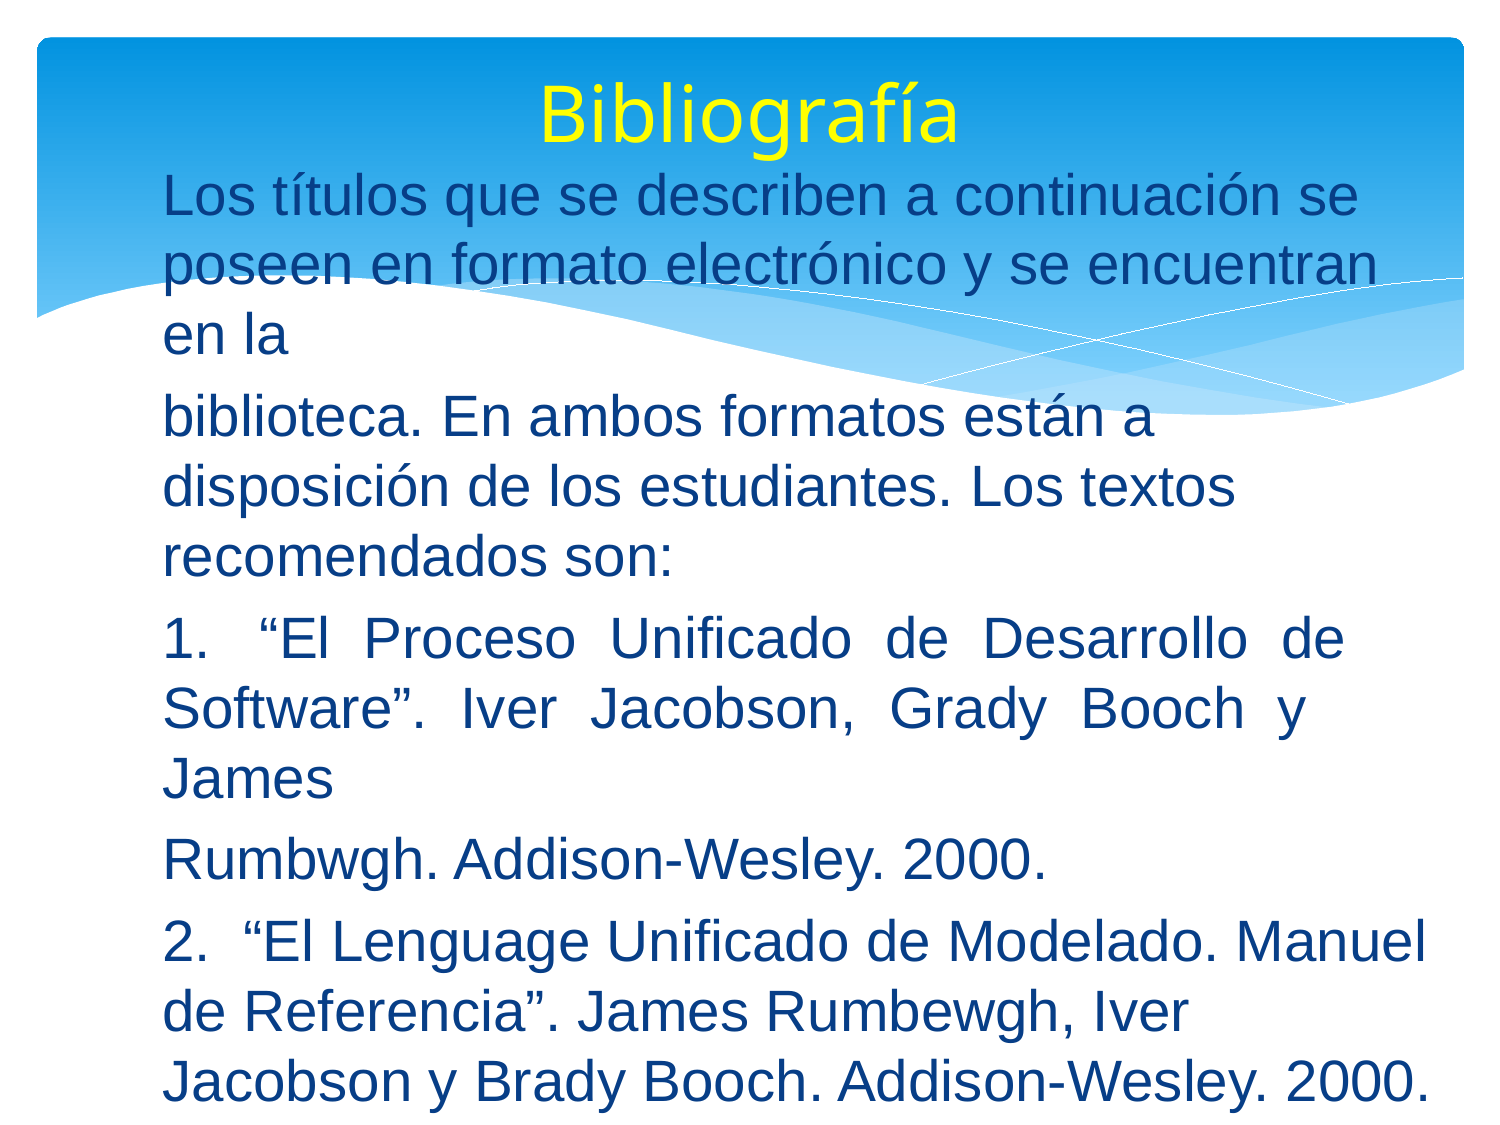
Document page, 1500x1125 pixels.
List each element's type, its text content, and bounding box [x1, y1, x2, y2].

list Los títulos que se describen a continuación se poseen en formato electrónico y se encuentran en la biblioteca. En ambos formatos están a disposición de los estudiantes. Los textos recomendados son: 1. “El Proceso Unificado de Desarrollo de Software”. Iver Jacobson, Grady Booch y James Rumbwgh. Addison-Wesley. 2000. 2. “El Lenguage Unificado de Modelado. Manuel de Referencia”. James Rumbewgh, Iver Jacobson y Brady Booch. Addison-Wesley. 2000. [147, 149, 1459, 988]
title Bibliografía [75, 55, 1425, 261]
